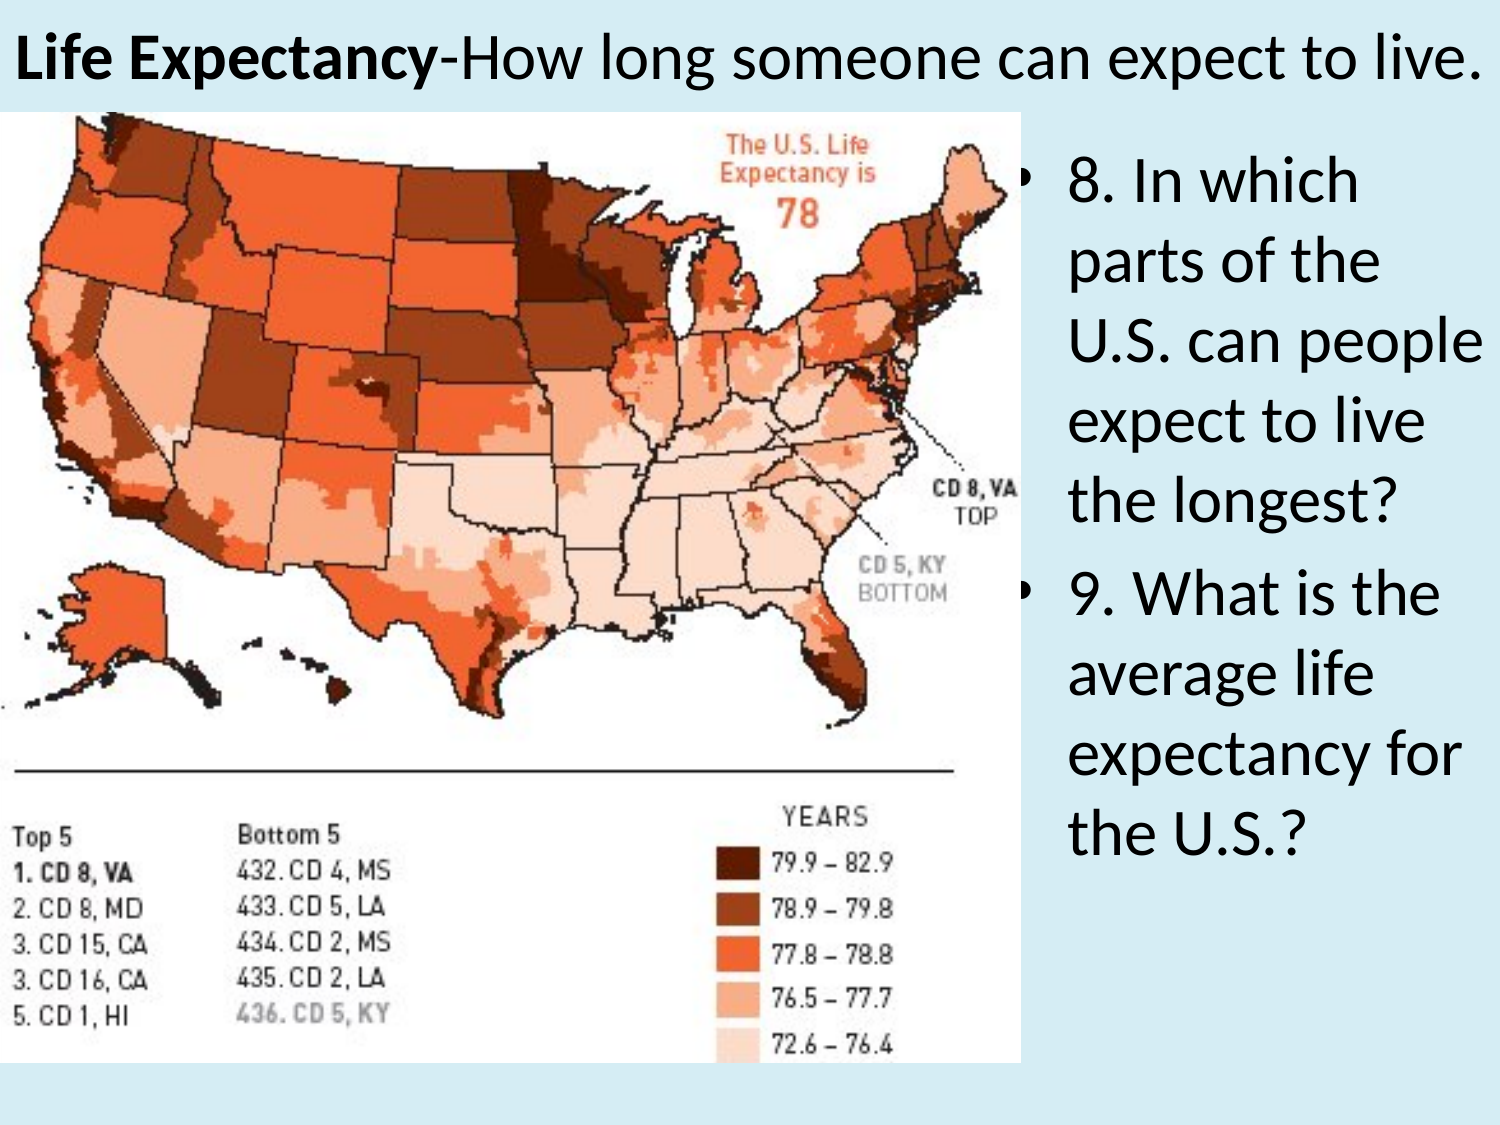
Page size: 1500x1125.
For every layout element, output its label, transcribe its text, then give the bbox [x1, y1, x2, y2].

title Life Expectancy-How long someone can expect to live. [0, 0, 1500, 107]
picture [0, 112, 1022, 1063]
list 8. In which parts of the U.S. can people expect to live the longest? 9. What is the average life expectancy for the U.S.? [1026, 128, 1500, 1037]
